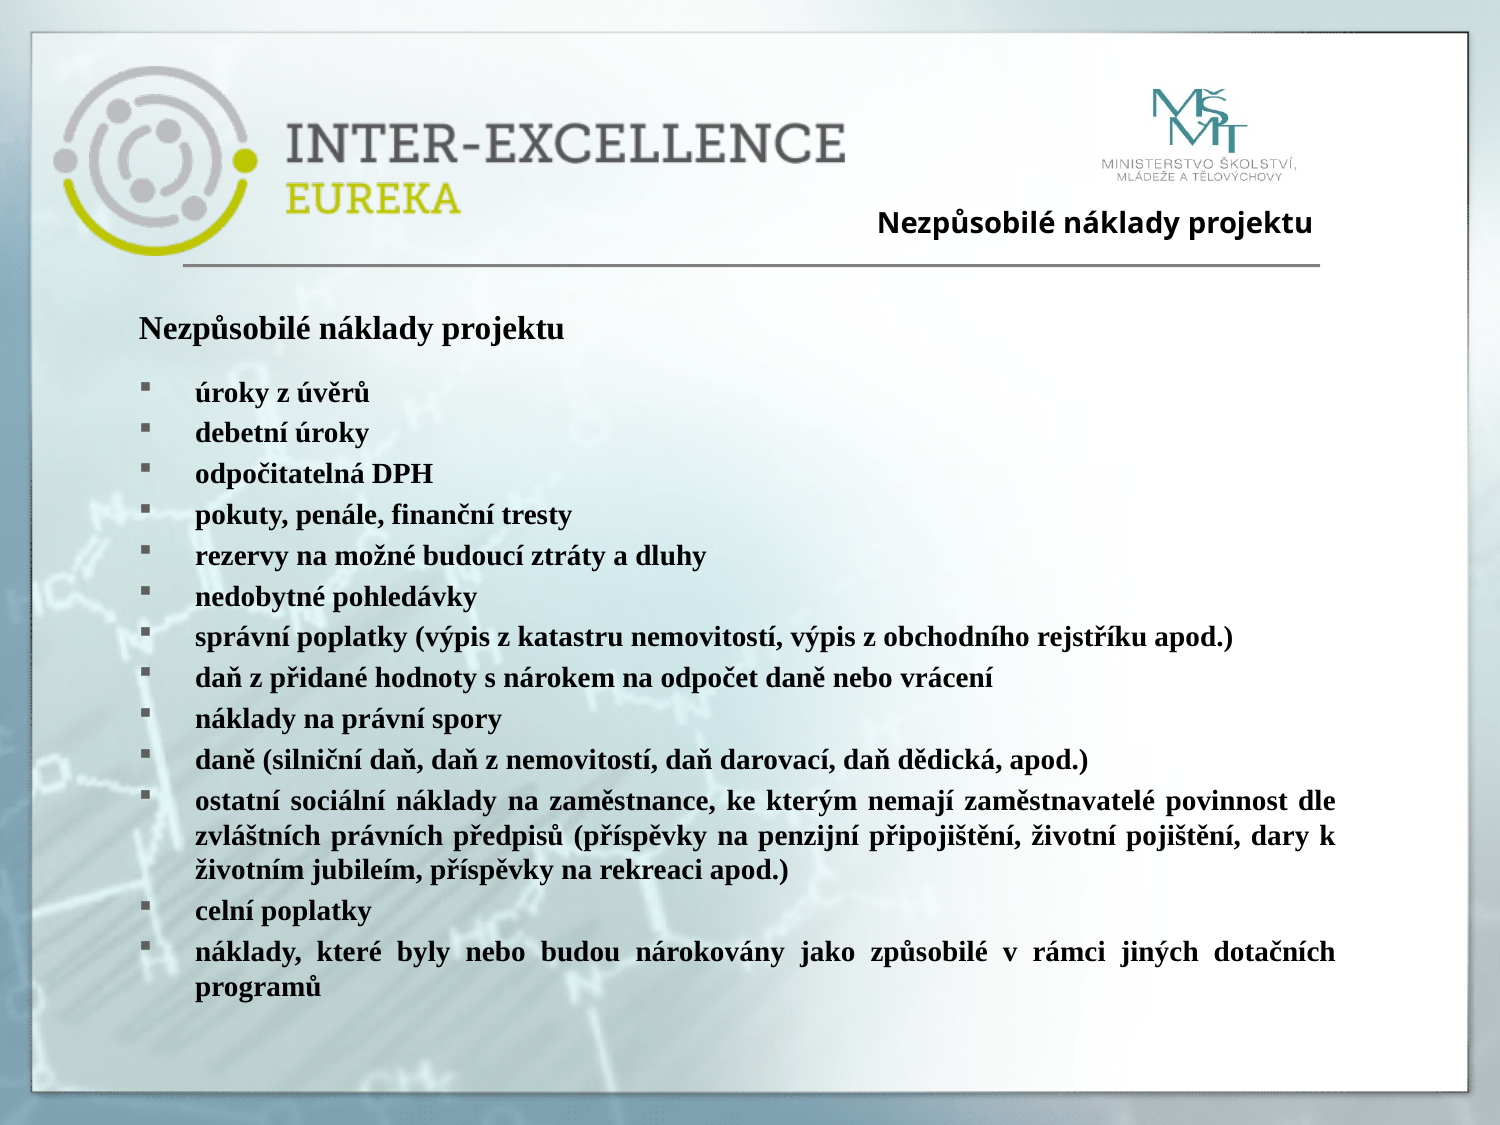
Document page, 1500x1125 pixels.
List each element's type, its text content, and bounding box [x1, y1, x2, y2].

picture [0, 0, 1500, 1125]
list Nezpůsobilé náklady projektu úroky z úvěrů debetní úroky odpočitatelná DPH pokuty, penále, finanční tresty rezervy na možné budoucí ztráty a dluhy nedobytné pohledávky správní poplatky (výpis z katastru nemovitostí, výpis z obchodního rejstříku apod.) daň z přidané hodnoty s nárokem na odpočet daně nebo vrácení náklady na právní spory daně (silniční daň, daň z nemovitostí, daň darovací, daň dědická, apod.) ostatní sociální náklady na zaměstnance, ke kterým nemají zaměstnavatelé povinnost dle zvláštních právních předpisů (příspěvky na penzijní připojištění, životní pojištění, dary k životním jubileím, příspěvky na rekreaci apod.) celní poplatky náklady, které byly nebo budou nárokovány jako způsobilé v rámci jiných dotačních programů [123, 278, 1353, 988]
title Nezpůsobilé náklady projektu [846, 183, 1329, 262]
